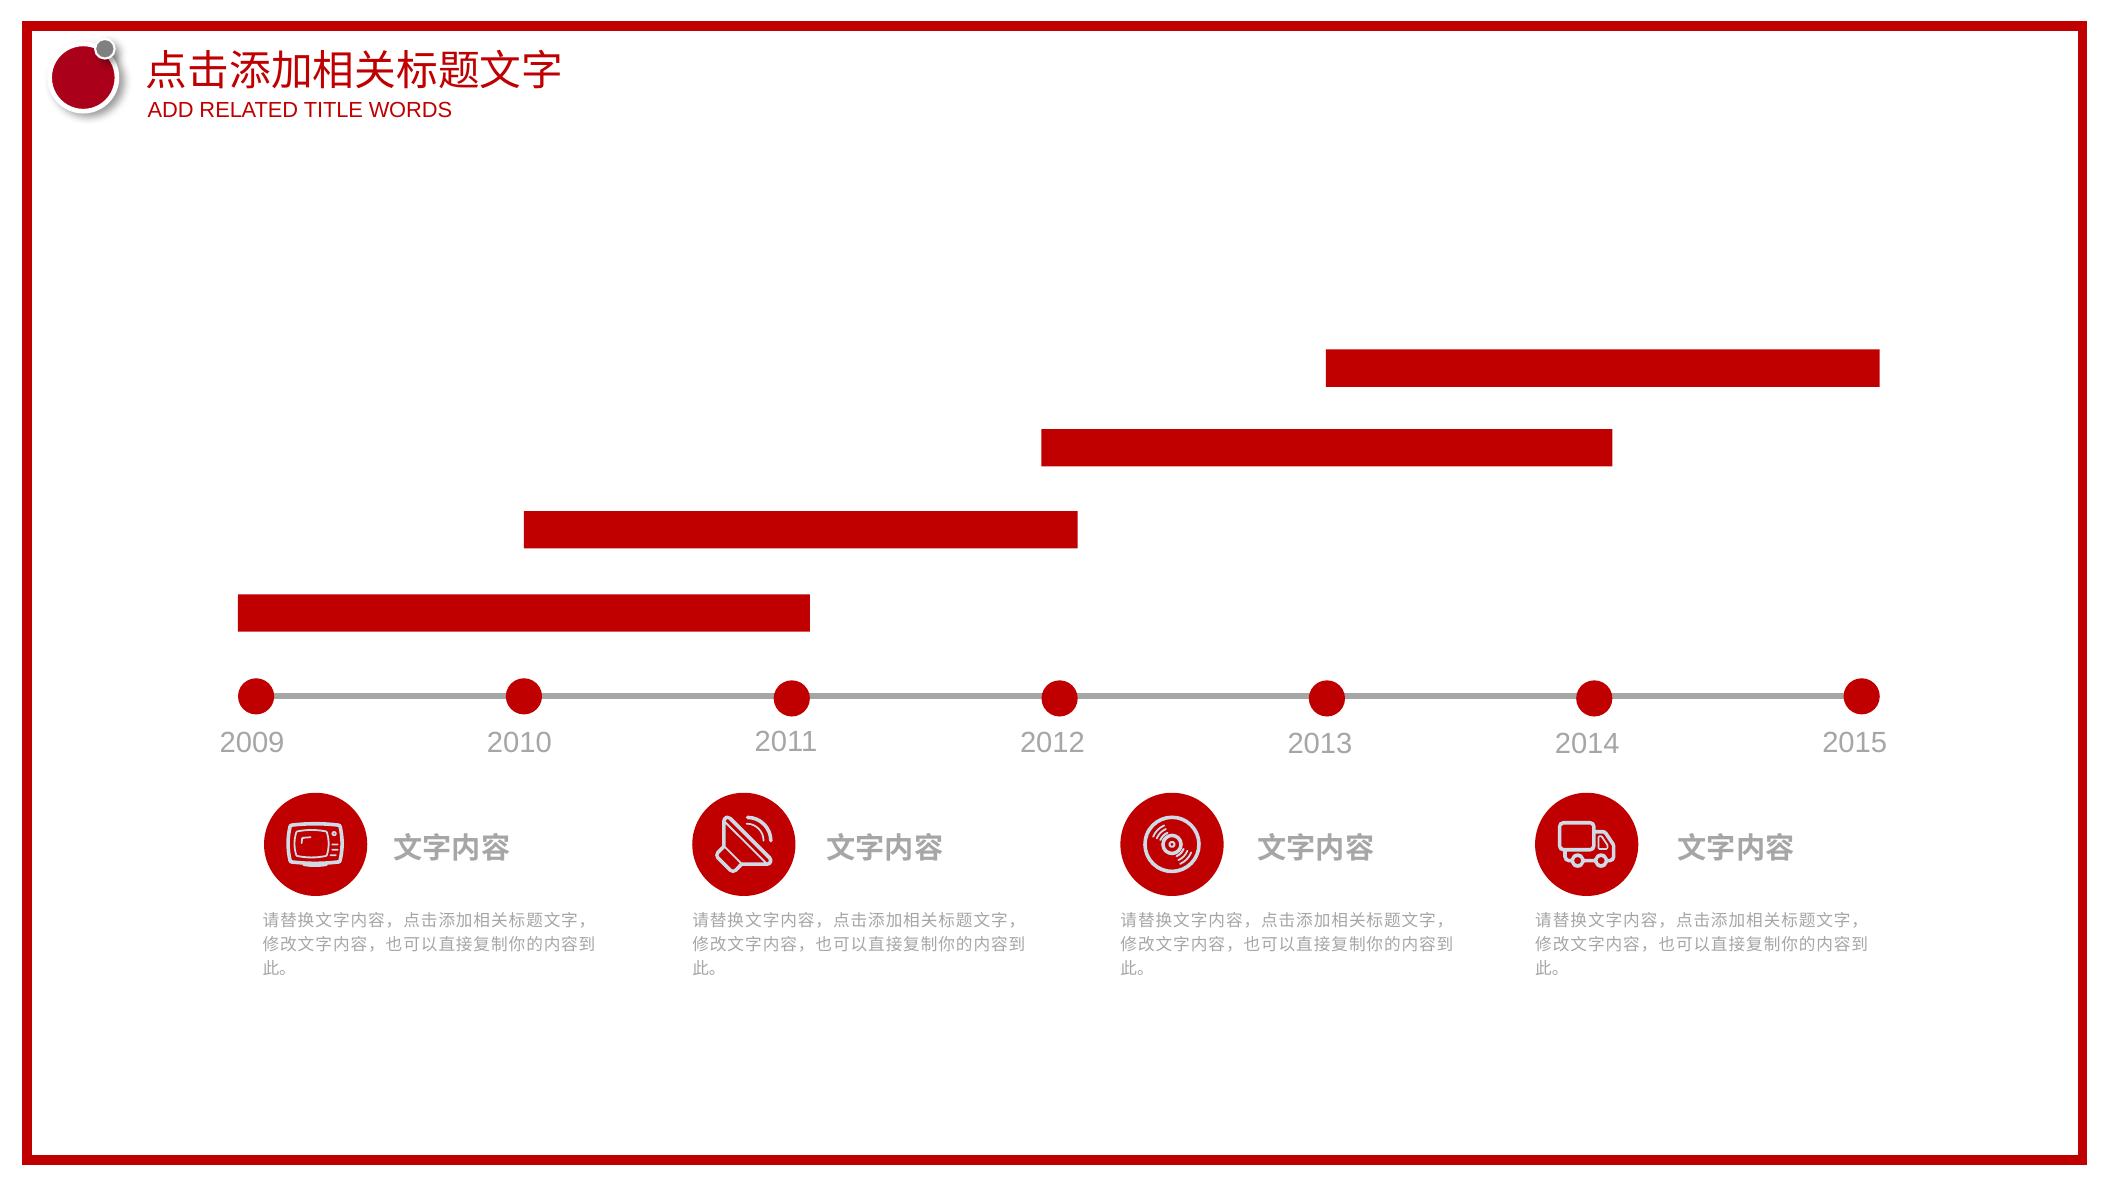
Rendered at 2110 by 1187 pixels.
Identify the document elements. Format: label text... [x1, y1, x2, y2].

text_box [48, 42, 118, 113]
text_box 请替换文字内容，点击添加相关标题文字，修改文字内容，也可以直接复制你的内容到此。 [1535, 905, 1869, 978]
text_box [1534, 791, 1640, 898]
text_box [263, 791, 369, 898]
text_box 文字内容 [393, 822, 511, 865]
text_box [714, 815, 773, 874]
text_box 点击添加相关标题文字 [145, 43, 564, 95]
text_box [1325, 348, 1881, 388]
text_box 请替换文字内容，点击添加相关标题文字，修改文字内容，也可以直接复制你的内容到此。 [1120, 905, 1454, 978]
text_box [237, 593, 811, 633]
text_box [504, 697, 543, 716]
text_box [1119, 791, 1225, 898]
text_box [236, 677, 276, 716]
text_box [1040, 697, 1079, 716]
text_box 文字内容 [1257, 822, 1375, 865]
text_box 文字内容 [1677, 822, 1795, 865]
text_box [1308, 679, 1346, 696]
text_box 文字内容 [826, 822, 944, 865]
text_box ADD RELATED TITLE WORDS [147, 96, 453, 123]
text_box [691, 791, 797, 898]
text_box [1575, 697, 1614, 716]
text_box 2015 [1822, 716, 1888, 759]
text_box [94, 37, 116, 60]
text_box [1040, 428, 1613, 467]
text_box 2009 [219, 716, 285, 759]
text_box [523, 510, 1079, 549]
text_box 请替换文字内容，点击添加相关标题文字，修改文字内容，也可以直接复制你的内容到此。 [262, 905, 596, 978]
text_box 2014 [1554, 716, 1620, 759]
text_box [1143, 815, 1201, 874]
text_box [772, 697, 811, 715]
text_box 2010 [486, 716, 552, 759]
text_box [1557, 820, 1616, 868]
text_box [286, 821, 344, 867]
text_box 2013 [1287, 716, 1353, 759]
text_box 2011 [754, 715, 818, 758]
text_box [772, 679, 811, 696]
text_box [1842, 677, 1881, 716]
text_box [1307, 697, 1347, 716]
text_box [504, 677, 544, 696]
text_box [1575, 679, 1614, 696]
text_box [1040, 679, 1079, 696]
text_box 2012 [1019, 716, 1085, 759]
text_box 请替换文字内容，点击添加相关标题文字，修改文字内容，也可以直接复制你的内容到此。 [692, 905, 1026, 978]
